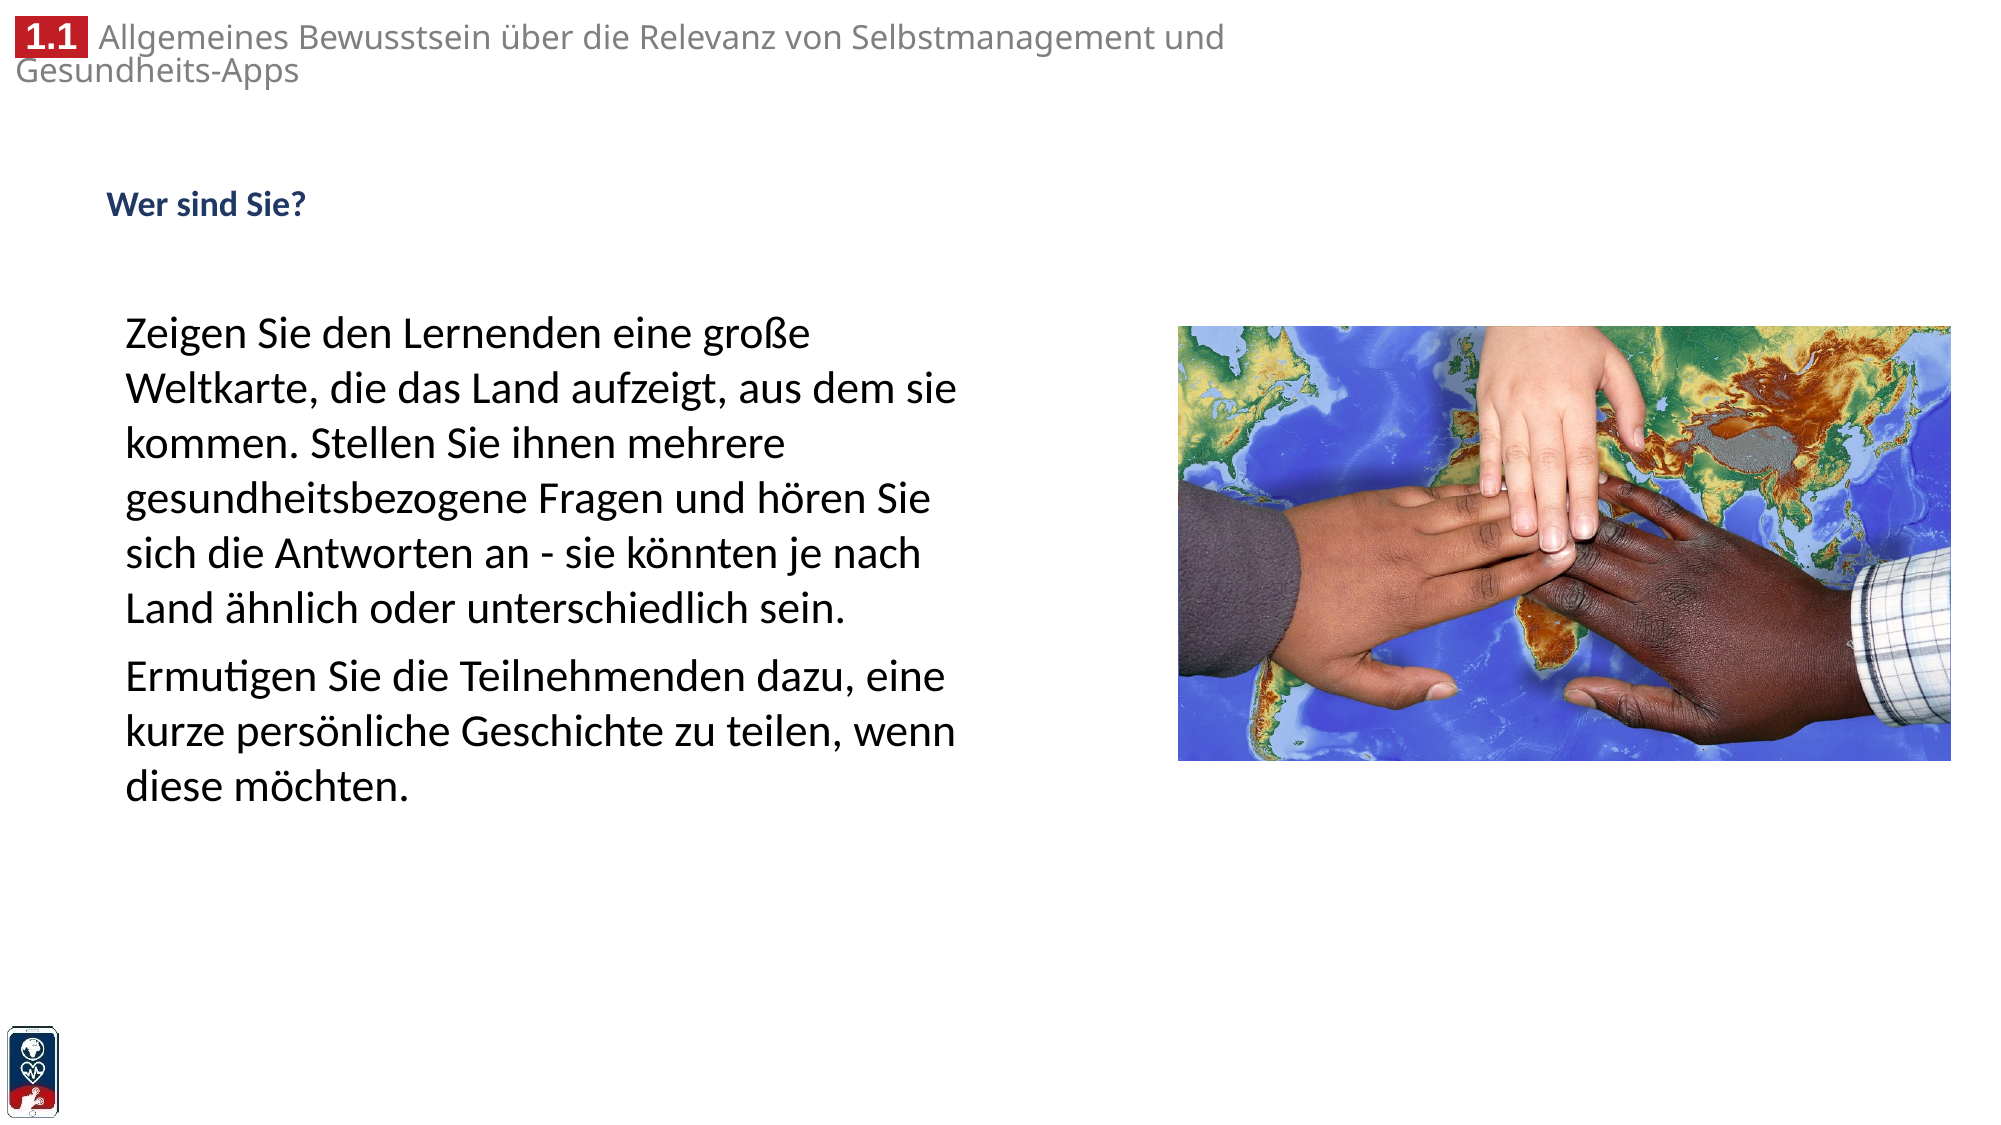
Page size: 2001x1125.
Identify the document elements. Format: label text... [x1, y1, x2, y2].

title Wer sind Sie? [91, 177, 1962, 276]
list Zeigen Sie den Lernenden eine große Weltkarte, die das Land aufzeigt, aus dem sie kommen. Stellen Sie ihnen mehrere gesundheitsbezogene Fragen und hören Sie sich die Antworten an - sie könnten je nach Land ähnlich oder unterschiedlich sein.​ Ermutigen Sie die Teilnehmenden dazu, eine kurze persönliche Geschichte zu teilen, wenn diese möchten.​ [91, 295, 979, 1098]
picture [7, 1026, 59, 1118]
picture [1177, 326, 1952, 762]
